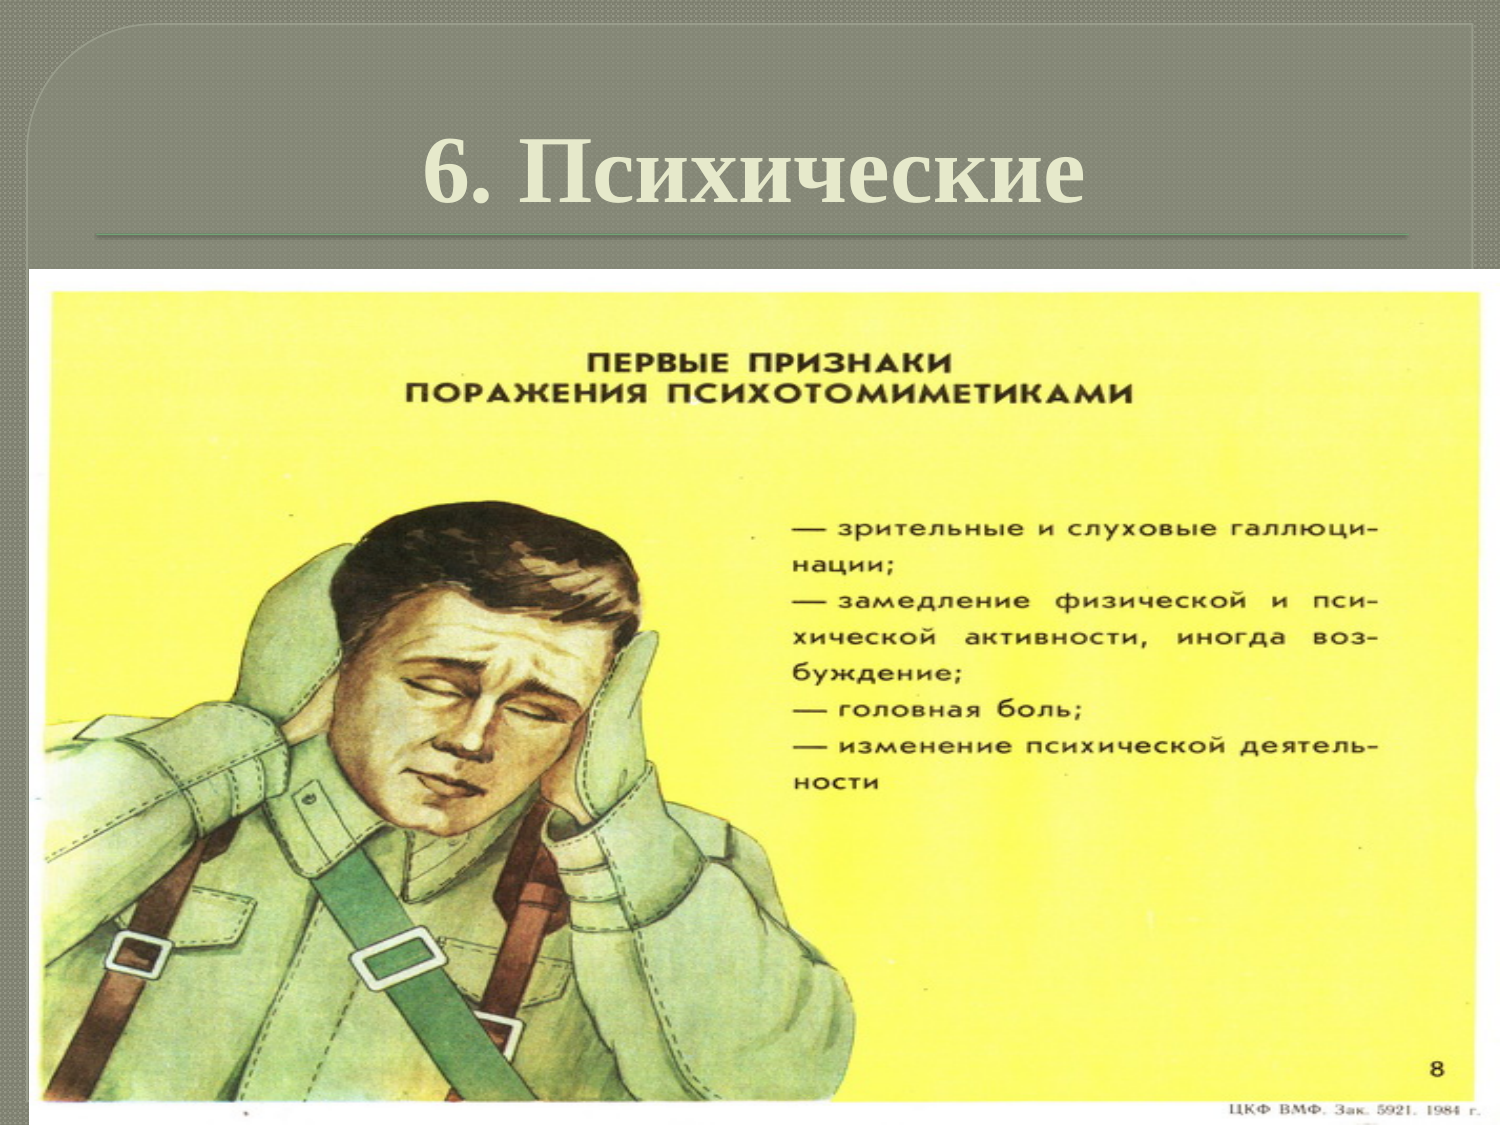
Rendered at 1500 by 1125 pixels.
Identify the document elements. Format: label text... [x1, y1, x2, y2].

title 6. Психические [75, 41, 1425, 230]
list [29, 269, 1500, 1125]
